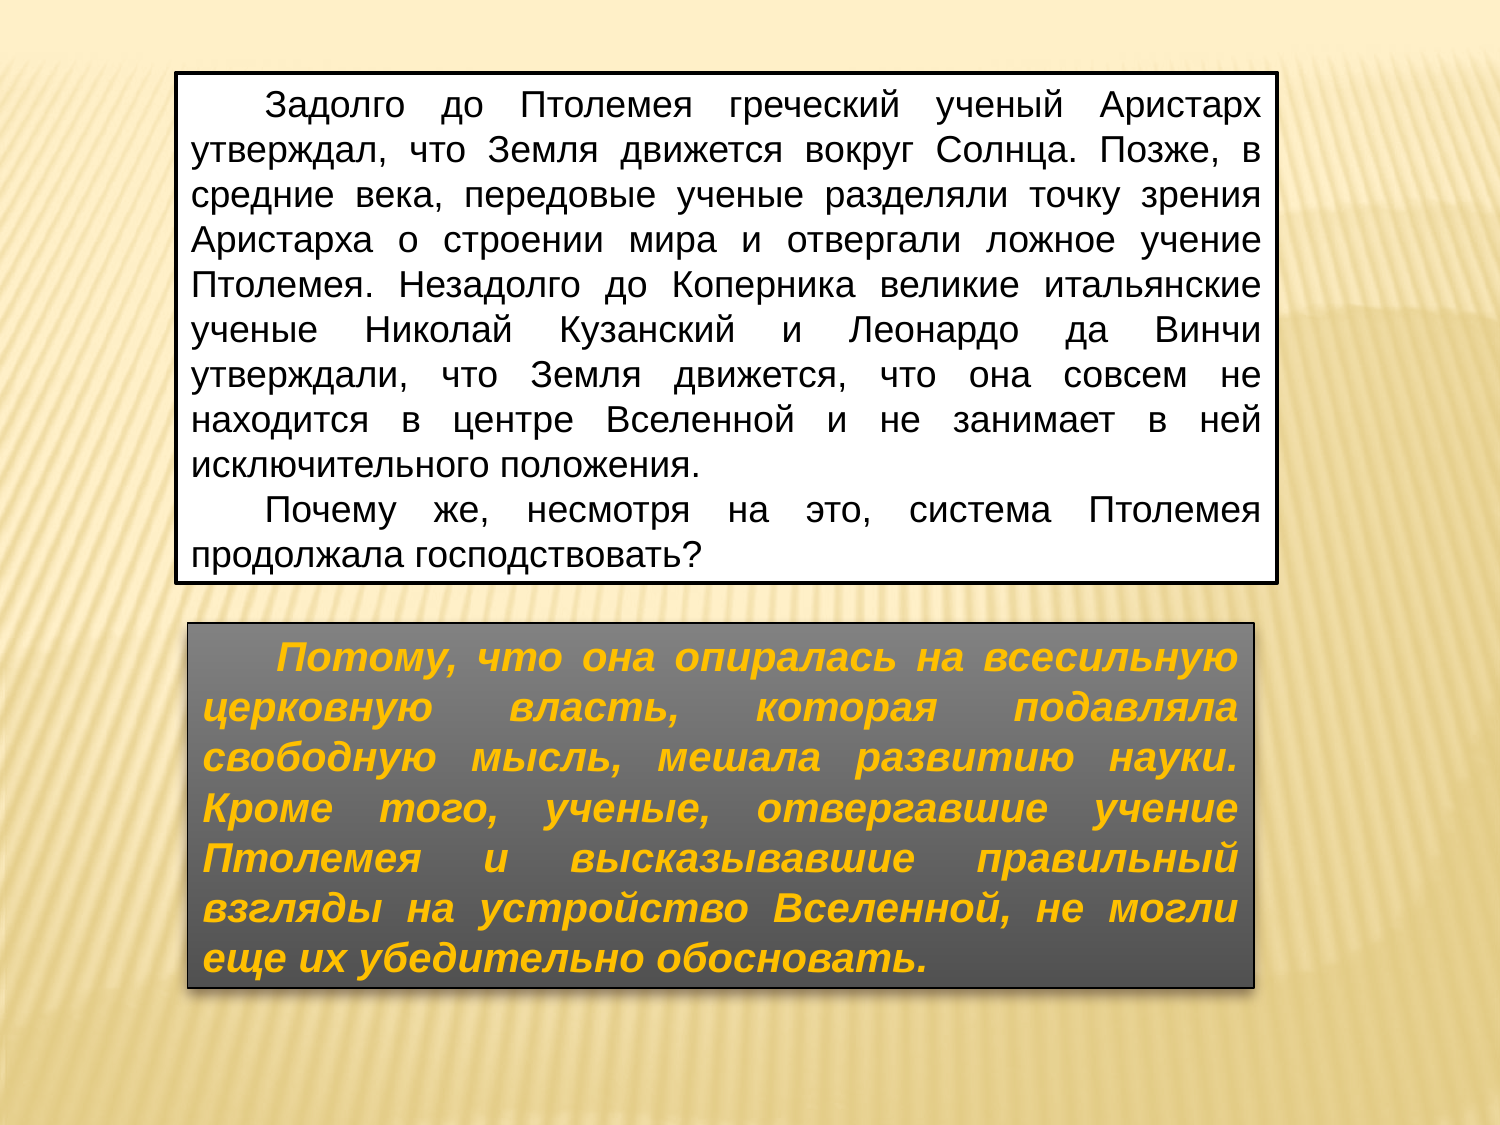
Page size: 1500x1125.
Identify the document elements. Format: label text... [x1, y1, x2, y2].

text_box Задолго до Птолемея греческий ученый Аристарх утверждал, что Земля движется вокруг Солнца. Позже, в средние века, передовые ученые разделяли точку зрения Аристарха о строении мира и отвергали ложное учение Птолемея. Незадолго до Коперника великие итальянские ученые Николай Кузанский и Леонардо да Винчи утверждали, что Земля движется, что она совсем не находится в центре Вселенной и не занимает в ней исключительного положения. Почему же, несмотря на это, система Птолемея продолжала господствовать? [174, 71, 1279, 585]
text_box Потому, что она опиралась на всесильную церковную власть, которая подавляла свободную мысль, мешала развитию науки. Кроме того, ученые, отвергавшие учение Птолемея и высказывавшие правильный взгляды на устройство Вселенной, не могли еще их убедительно обосновать. [187, 622, 1255, 989]
